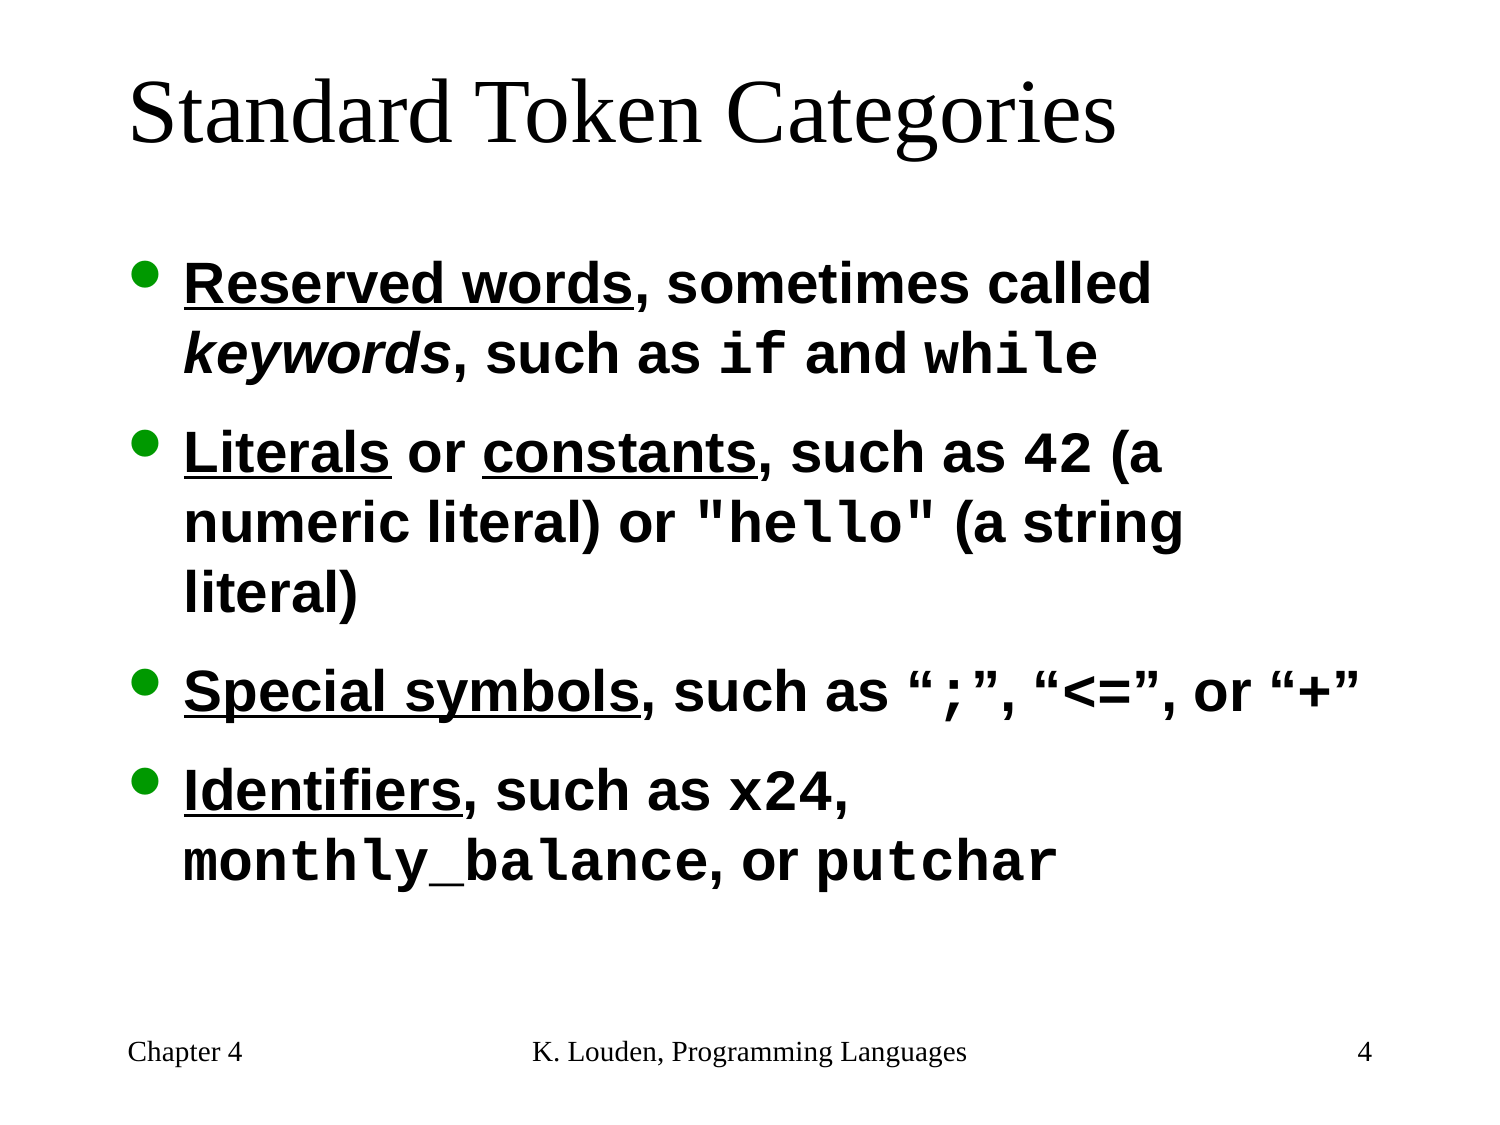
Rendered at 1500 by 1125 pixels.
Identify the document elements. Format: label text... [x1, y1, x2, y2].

slide_number 4 [1074, 1012, 1388, 1088]
title Standard Token Categories [112, 12, 1388, 201]
slide_number Chapter 4 [112, 1012, 426, 1088]
list Reserved words, sometimes called keywords, such as if and while Literals or constants, such as 42 (a numeric literal) or "hello" (a string literal) Special symbols, such as “;”, “<=”, or “+” Identifiers, such as x24, monthly_balance, or putchar [112, 237, 1388, 938]
footer K. Louden, Programming Languages [487, 1012, 1013, 1088]
